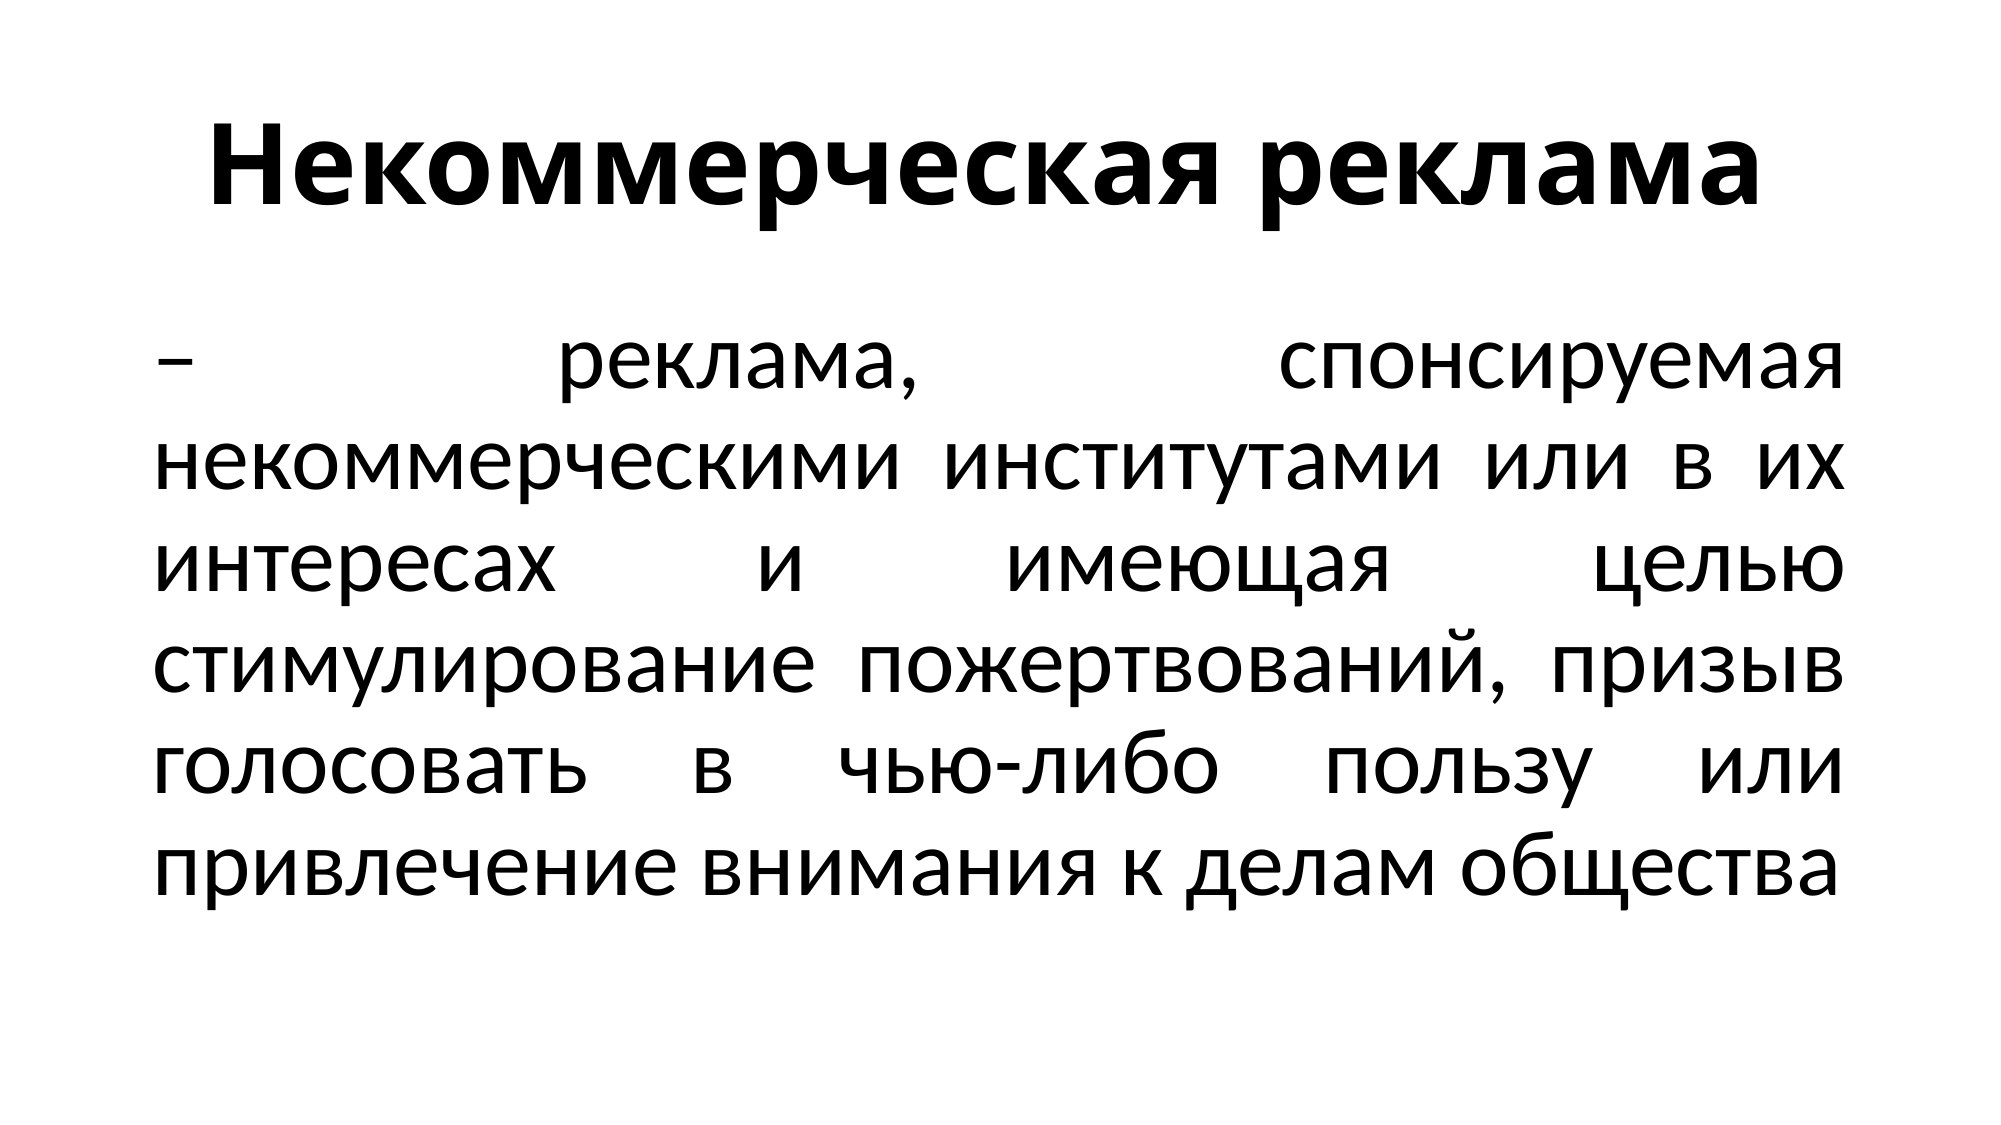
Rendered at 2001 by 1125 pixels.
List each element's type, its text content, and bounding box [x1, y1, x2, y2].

title Некоммерческая реклама [137, 59, 1863, 278]
list – реклама, спонсируемая некоммерческими институтами или в их интересах и имеющая целью стимулирование пожертвований, призыв голосовать в чью-либо пользу или привлечение внимания к делам общества [137, 299, 1863, 1014]
